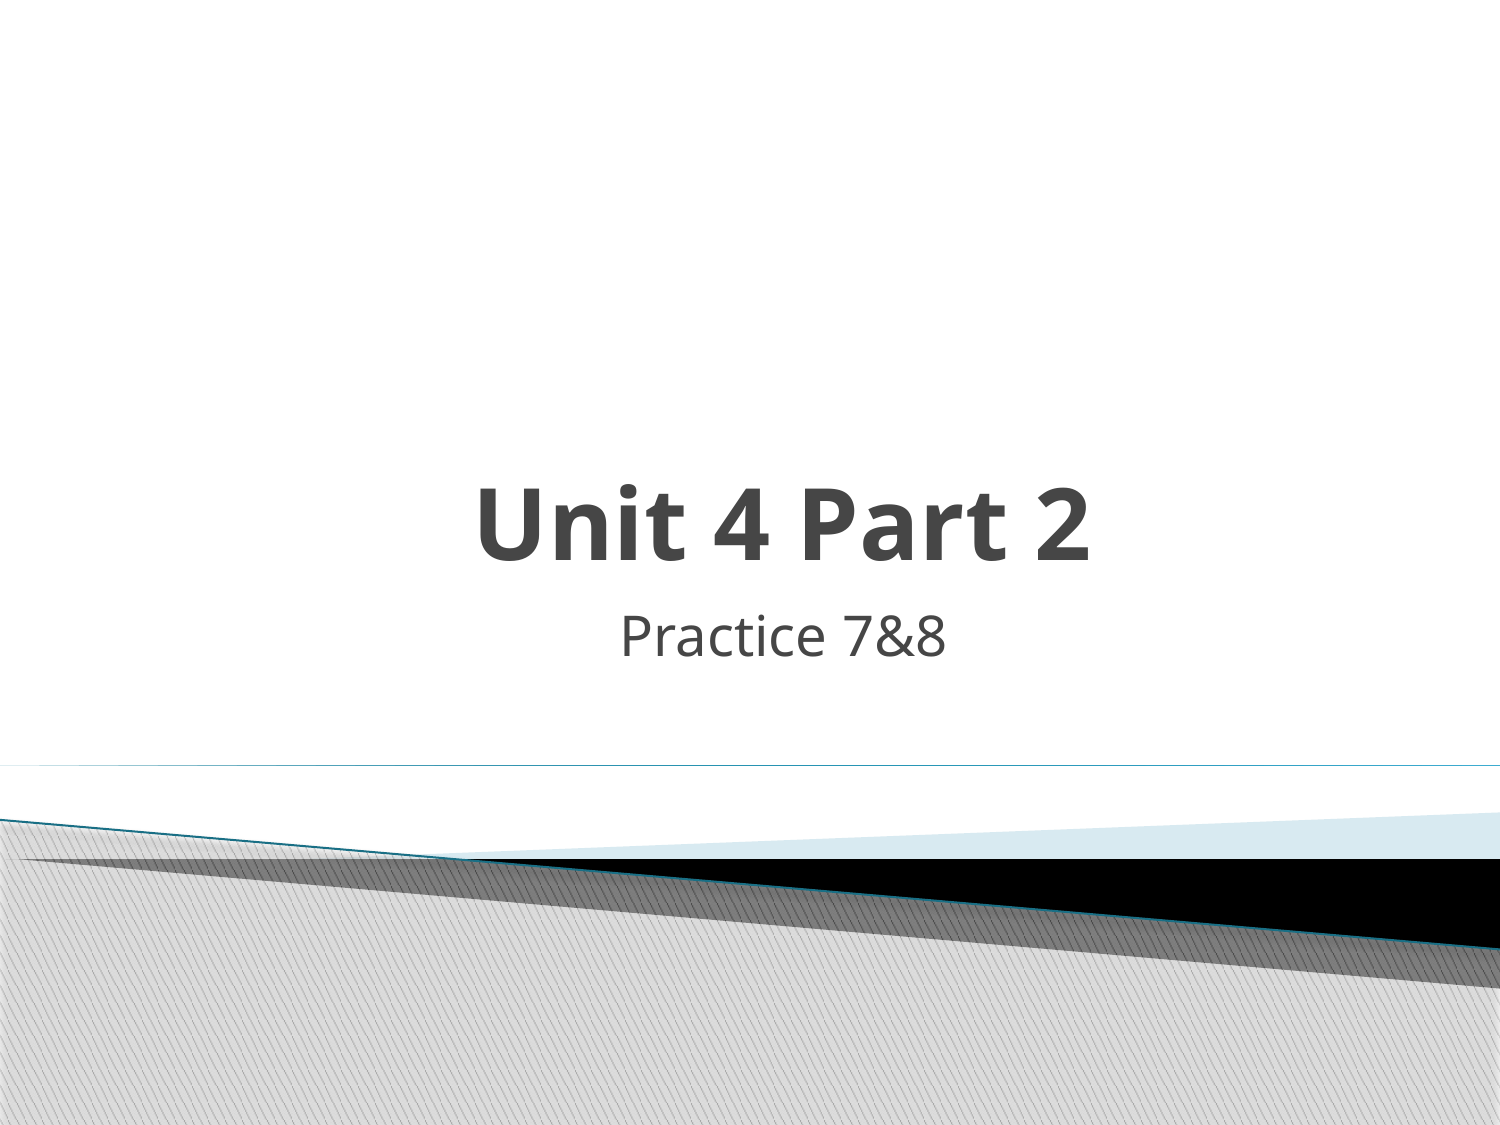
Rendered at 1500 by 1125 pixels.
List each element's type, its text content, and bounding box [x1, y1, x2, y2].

picture [5, 859, 1500, 989]
title Unit 4 Part 2 [112, 287, 1388, 588]
subtitle Practice 7&8 [112, 592, 1388, 790]
